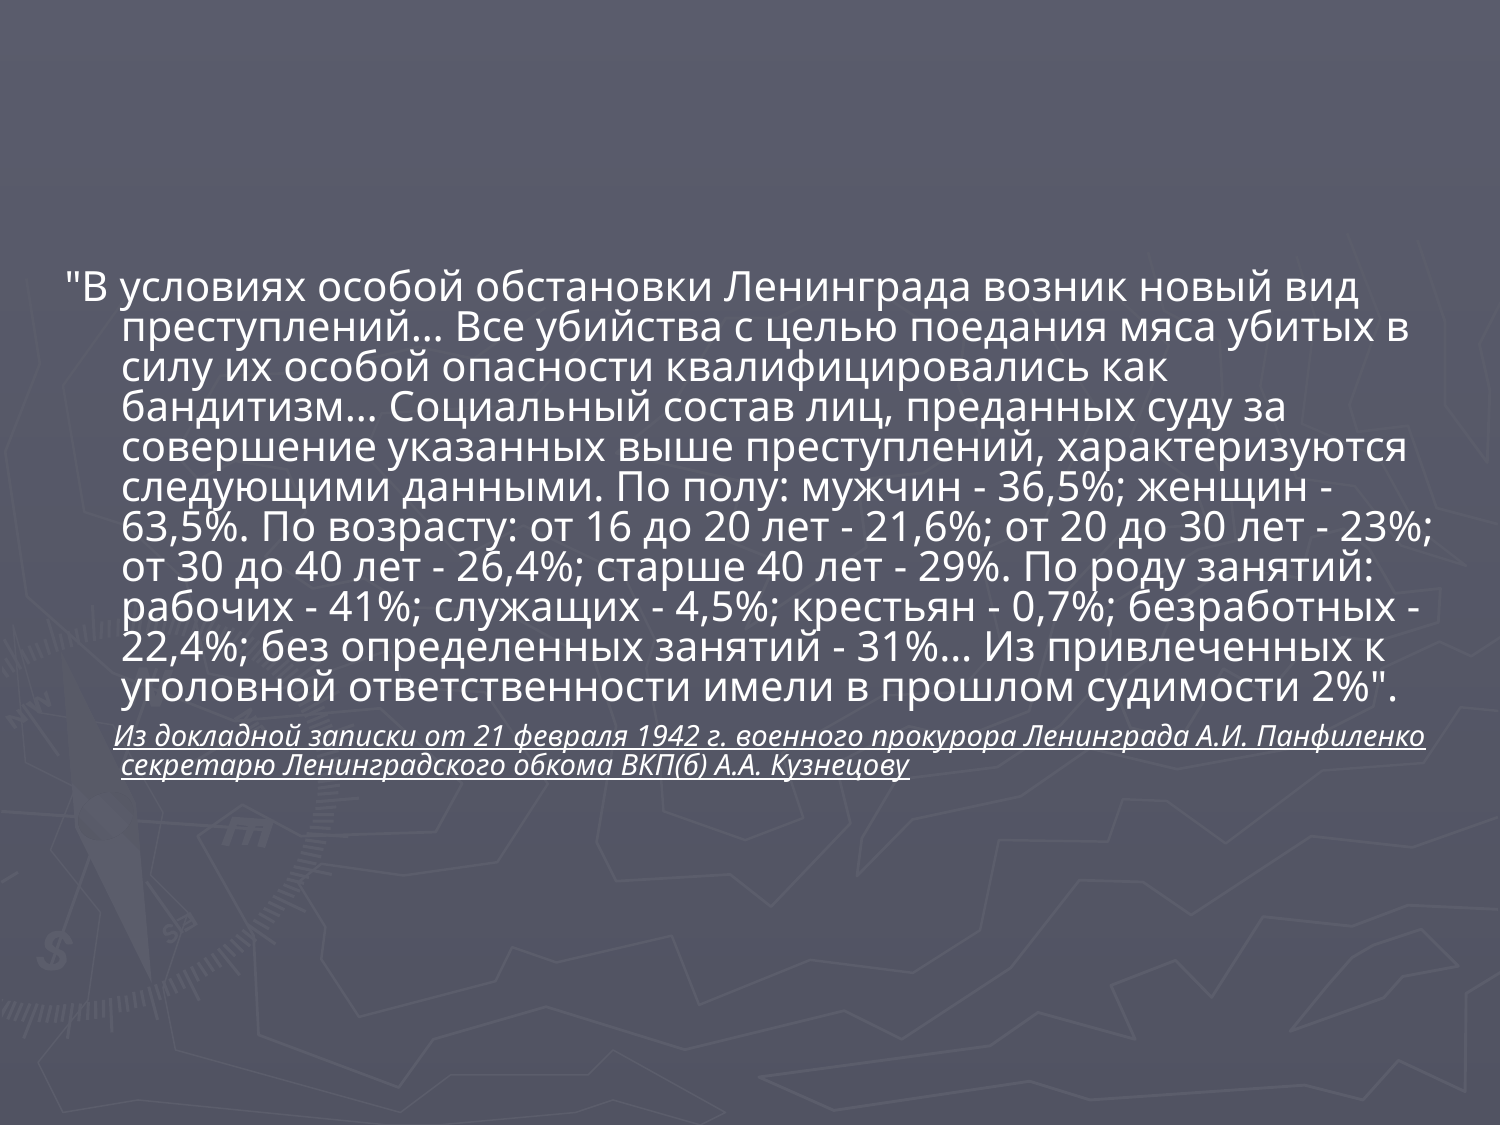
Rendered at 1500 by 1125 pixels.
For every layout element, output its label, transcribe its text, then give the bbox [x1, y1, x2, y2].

list "В условиях особой обстановки Ленинграда возник новый вид преступлений… Все убийства с целью поедания мяса убитых в силу их особой опасности квалифицировались как бандитизм… Социальный состав лиц, преданных суду за совершение указанных выше преступлений, характеризуются следующими данными. По полу: мужчин - 36,5%; женщин - 63,5%. По возрасту: от 16 до 20 лет - 21,6%; от 20 до 30 лет - 23%; от 30 до 40 лет - 26,4%; старше 40 лет - 29%. По роду занятий: рабочих - 41%; служащих - 4,5%; крестьян - 0,7%; безработных - 22,4%; без определенных занятий - 31%… Из привлеченных к уголовной ответственности имели в прошлом судимости 2%". Из докладной записки от 21 февраля 1942 г. военного прокурора Ленинграда А.И. Панфиленко секретарю Ленинградского обкома ВКП(б) А.А. Кузнецову [49, 262, 1451, 1001]
